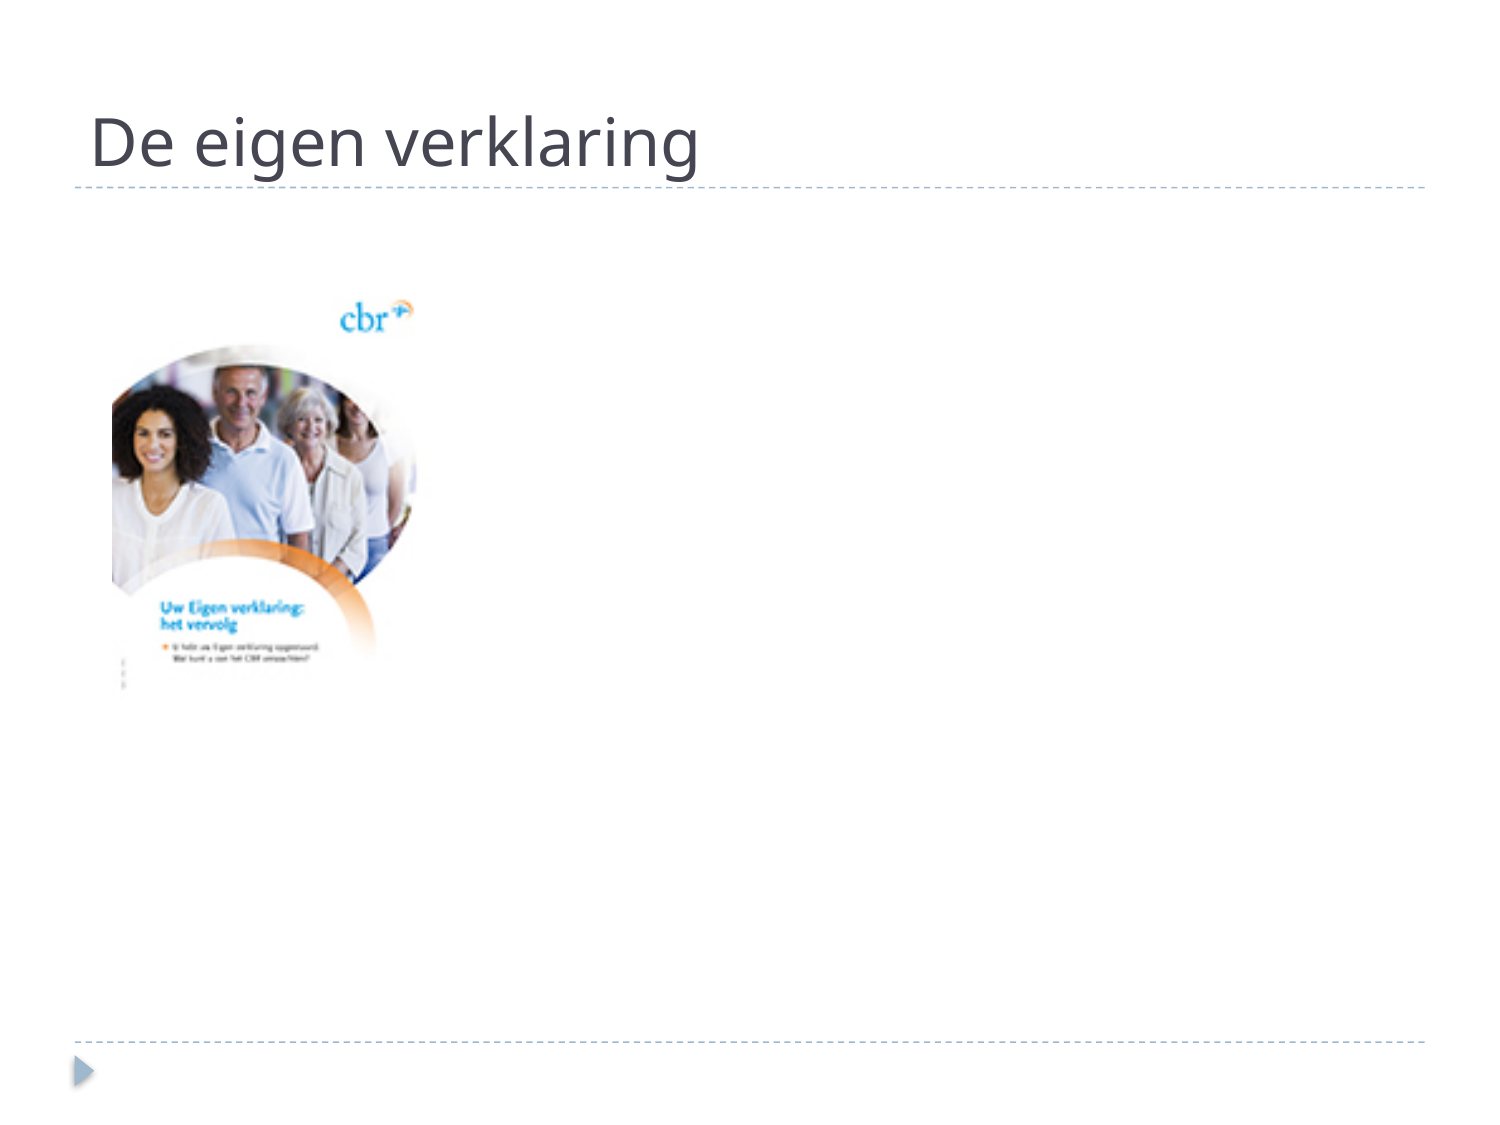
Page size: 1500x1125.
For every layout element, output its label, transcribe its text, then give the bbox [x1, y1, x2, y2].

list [111, 278, 432, 717]
title De eigen verklaring [75, 24, 1425, 188]
